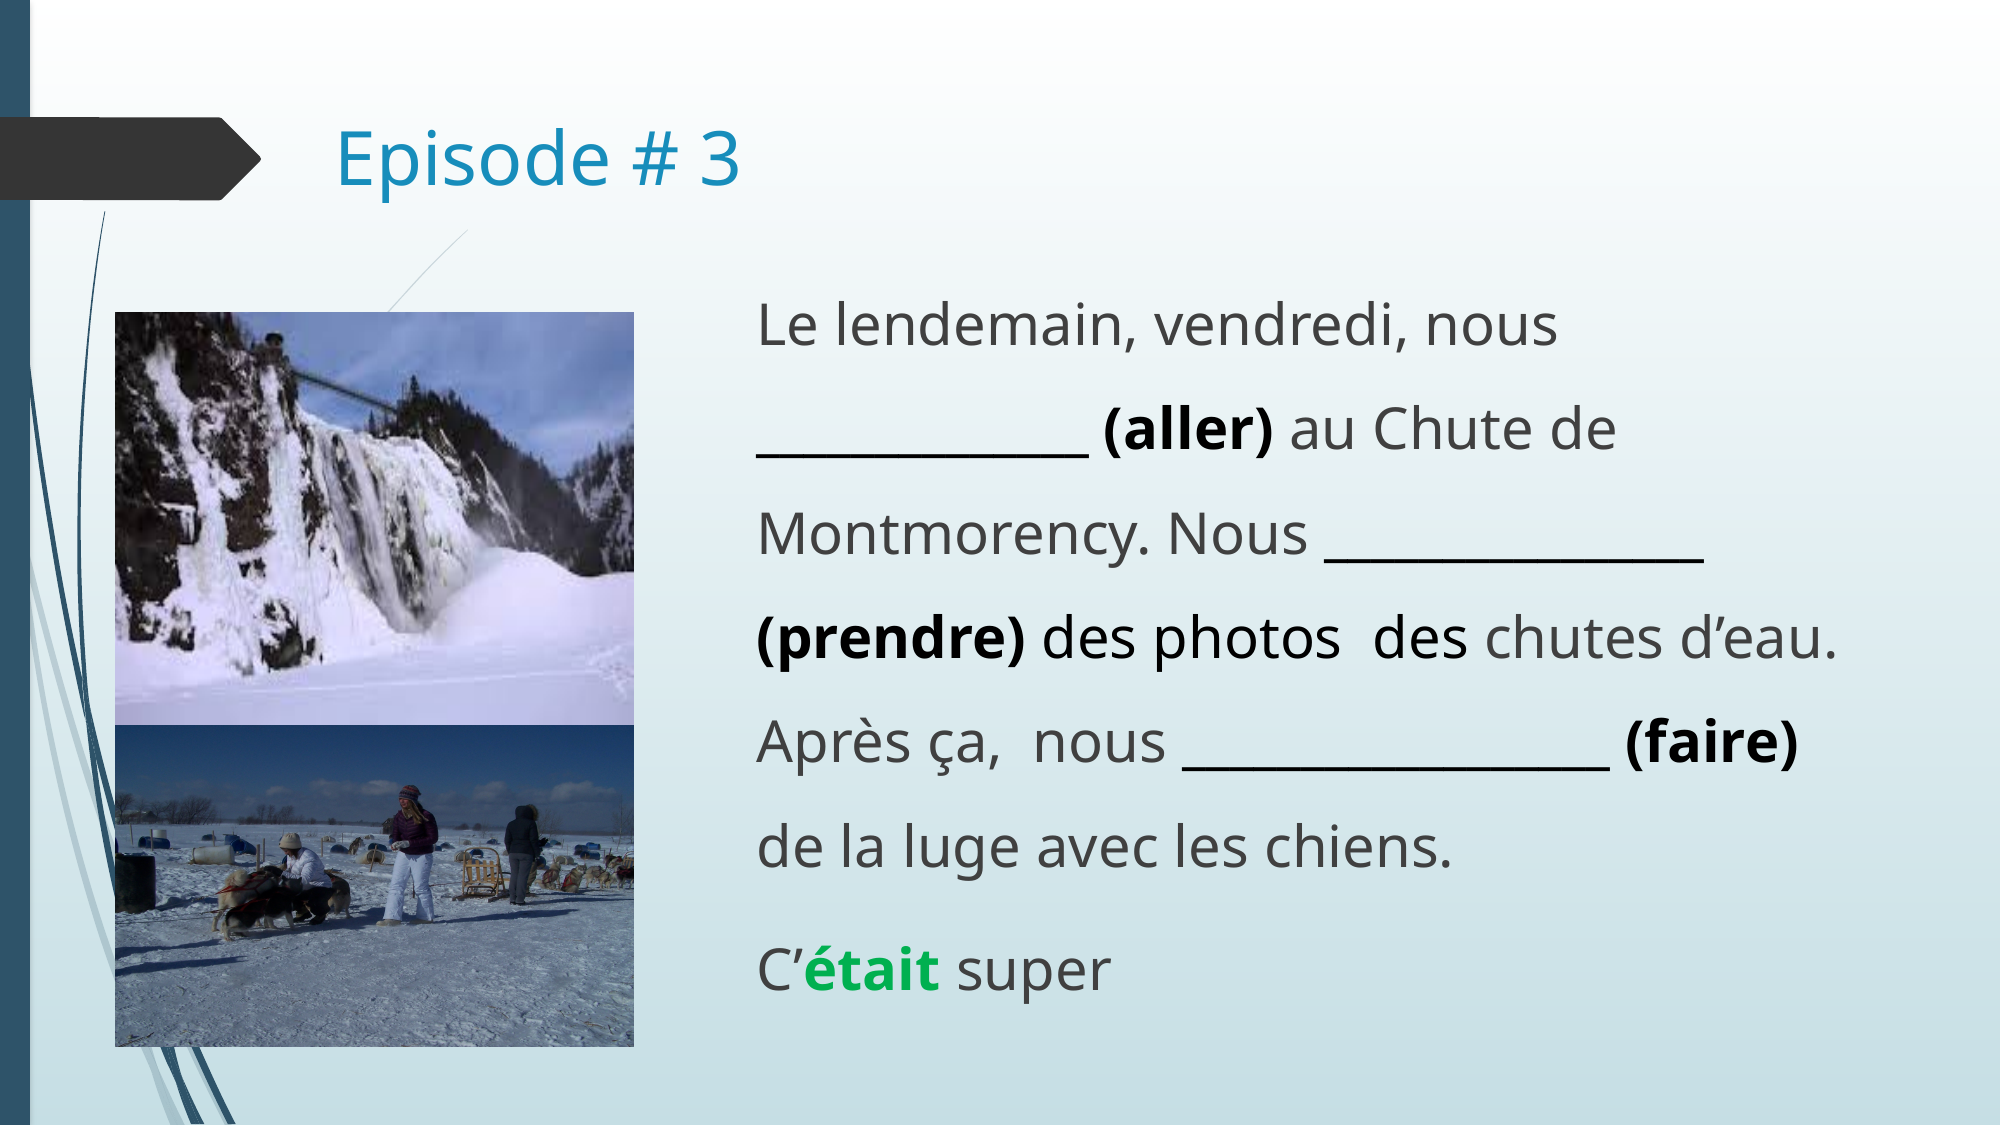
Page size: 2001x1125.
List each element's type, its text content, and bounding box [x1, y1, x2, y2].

picture [115, 312, 635, 1047]
list Le lendemain, vendredi, nous ______________ (aller) au Chute de Montmorency. Nous ________________ (prendre) des photos des chutes d’eau. Après ça, nous __________________ (faire) de la luge avec les chiens. C’était super [741, 245, 1888, 1020]
title Episode # 3 [319, 102, 1888, 313]
